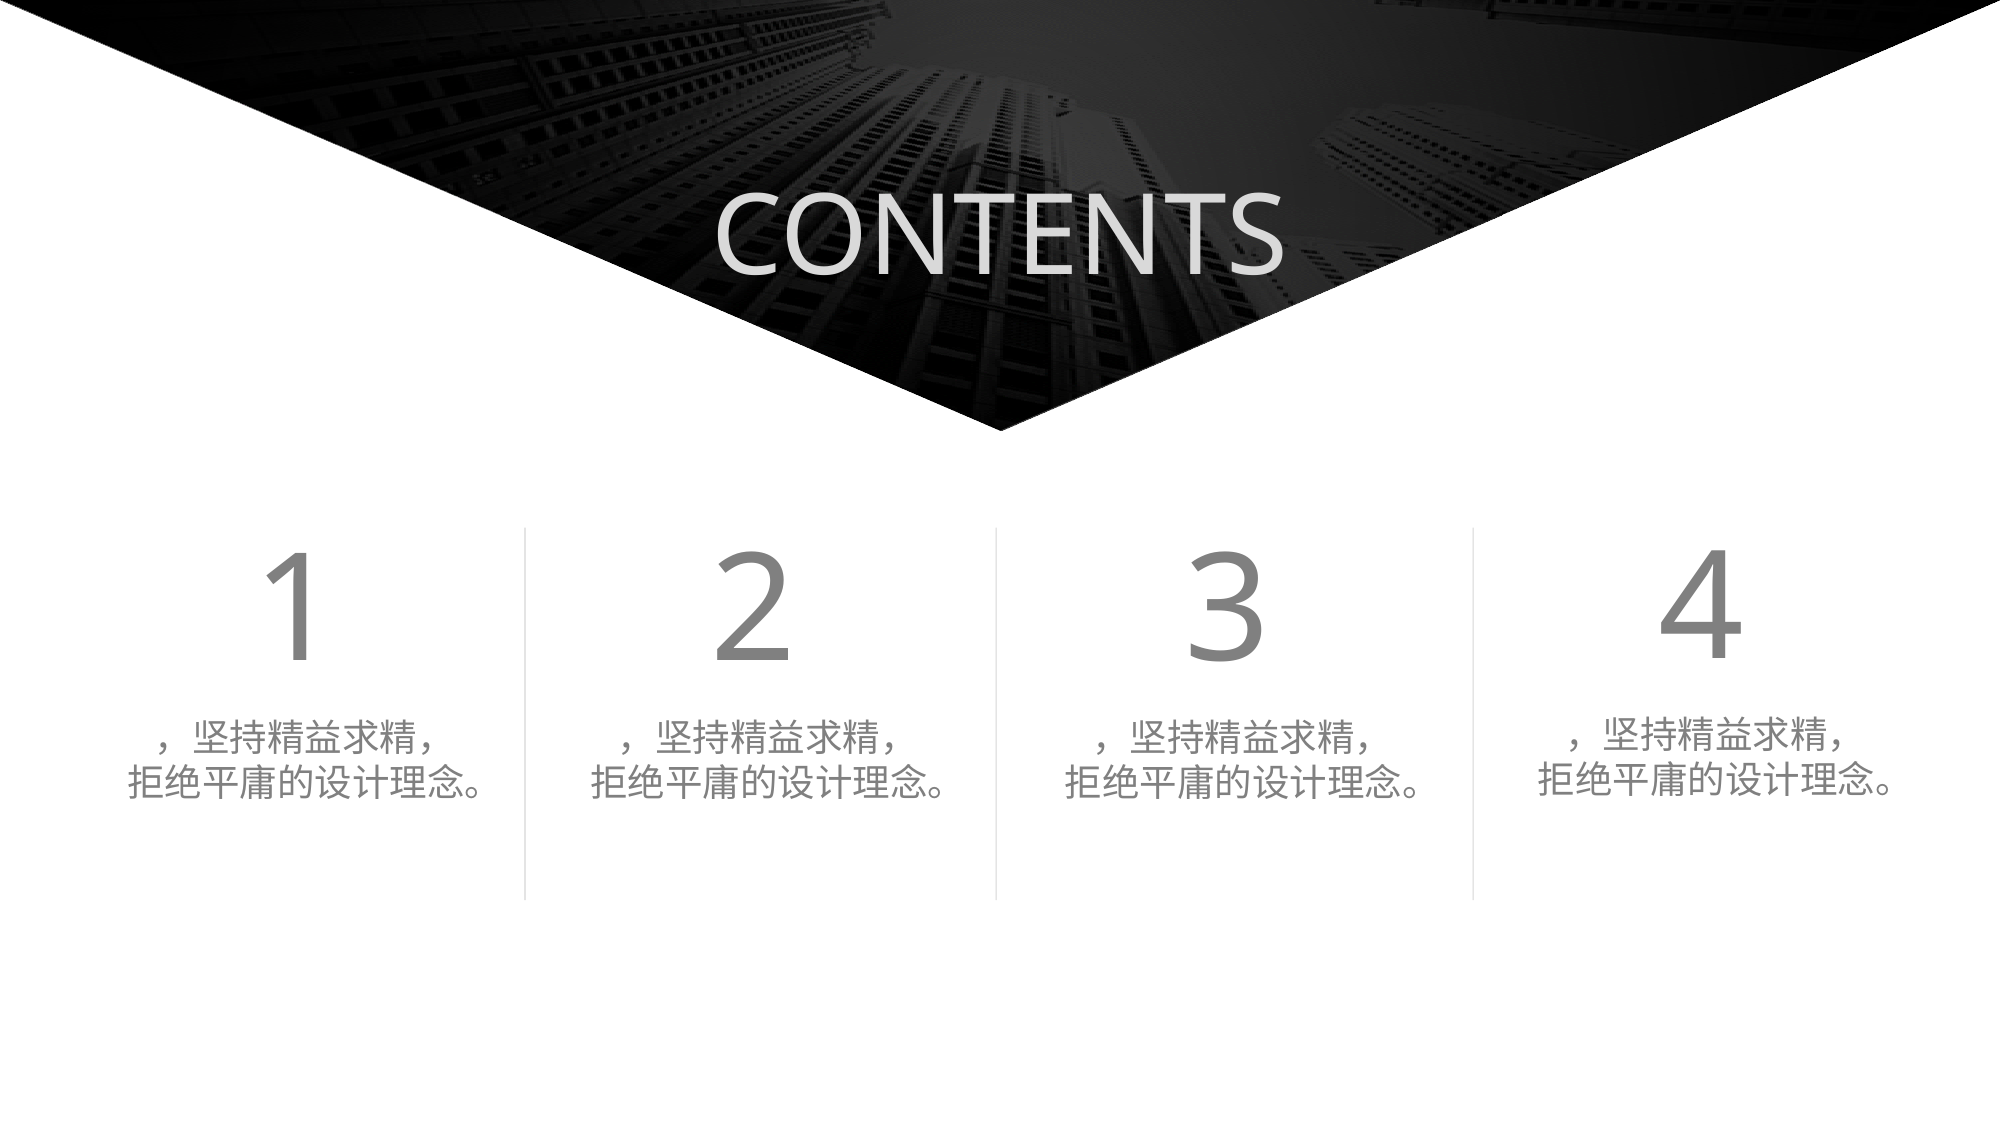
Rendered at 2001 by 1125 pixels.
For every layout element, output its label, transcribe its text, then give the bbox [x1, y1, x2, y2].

text_box 4 [1643, 500, 1760, 696]
text_box ，坚持精益求精，拒绝平庸的设计理念。 [106, 706, 486, 812]
text_box ，坚持精益求精，拒绝平庸的设计理念。 [1044, 706, 1423, 812]
text_box CONTENTS [696, 154, 1304, 305]
text_box ，坚持精益求精，拒绝平庸的设计理念。 [1516, 703, 1896, 809]
text_box [705, 305, 1295, 432]
text_box 2 [695, 503, 811, 699]
text_box 1 [238, 503, 354, 699]
text_box ，坚持精益求精，拒绝平庸的设计理念。 [569, 706, 949, 812]
text_box [0, 0, 2000, 301]
text_box 3 [1170, 503, 1286, 699]
